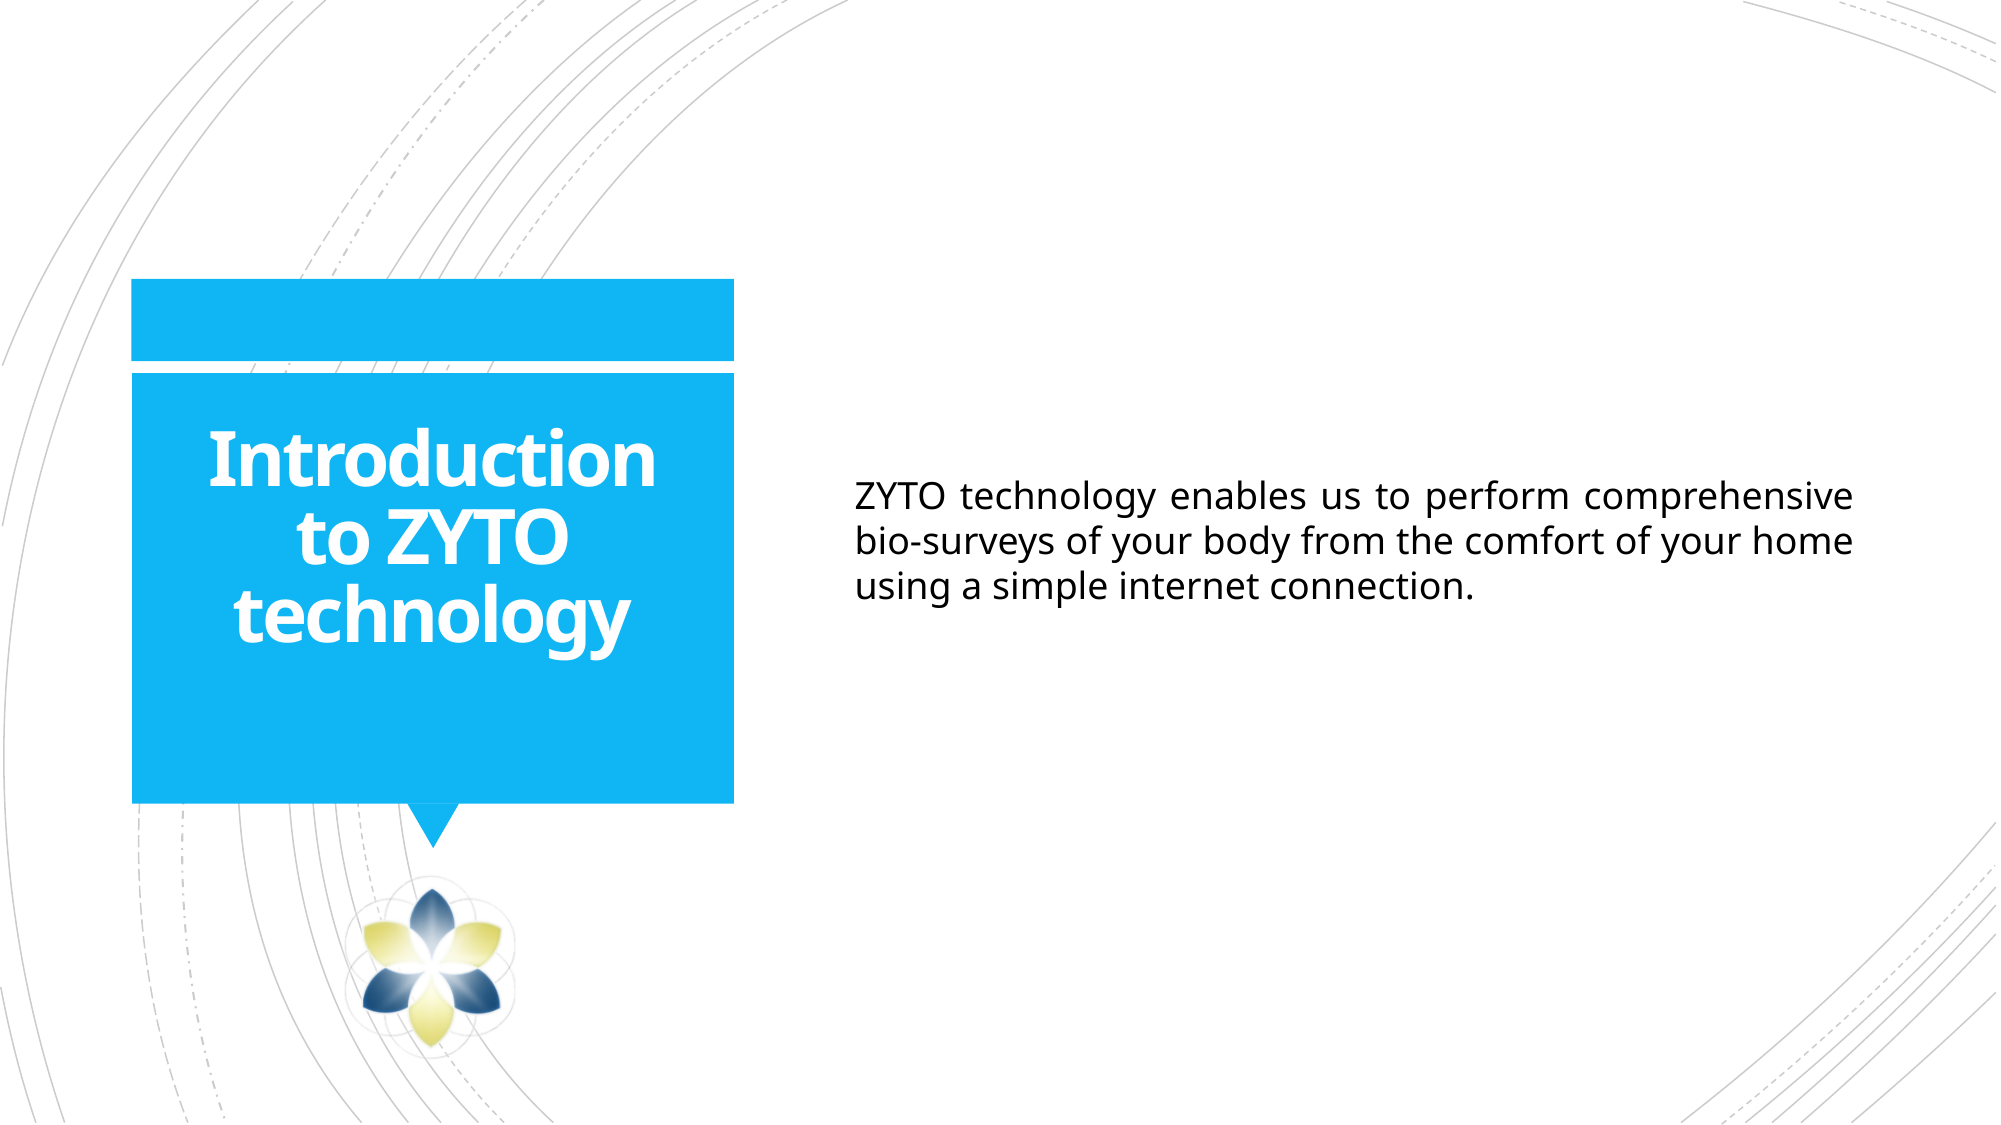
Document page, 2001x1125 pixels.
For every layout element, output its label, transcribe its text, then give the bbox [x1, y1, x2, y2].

title Introduction to ZYTO technology [145, 385, 720, 789]
list ZYTO technology enables us to perform comprehensive bio-surveys of your body from the comfort of your home using a simple internet connection. [839, 131, 1871, 993]
picture [320, 858, 567, 1072]
